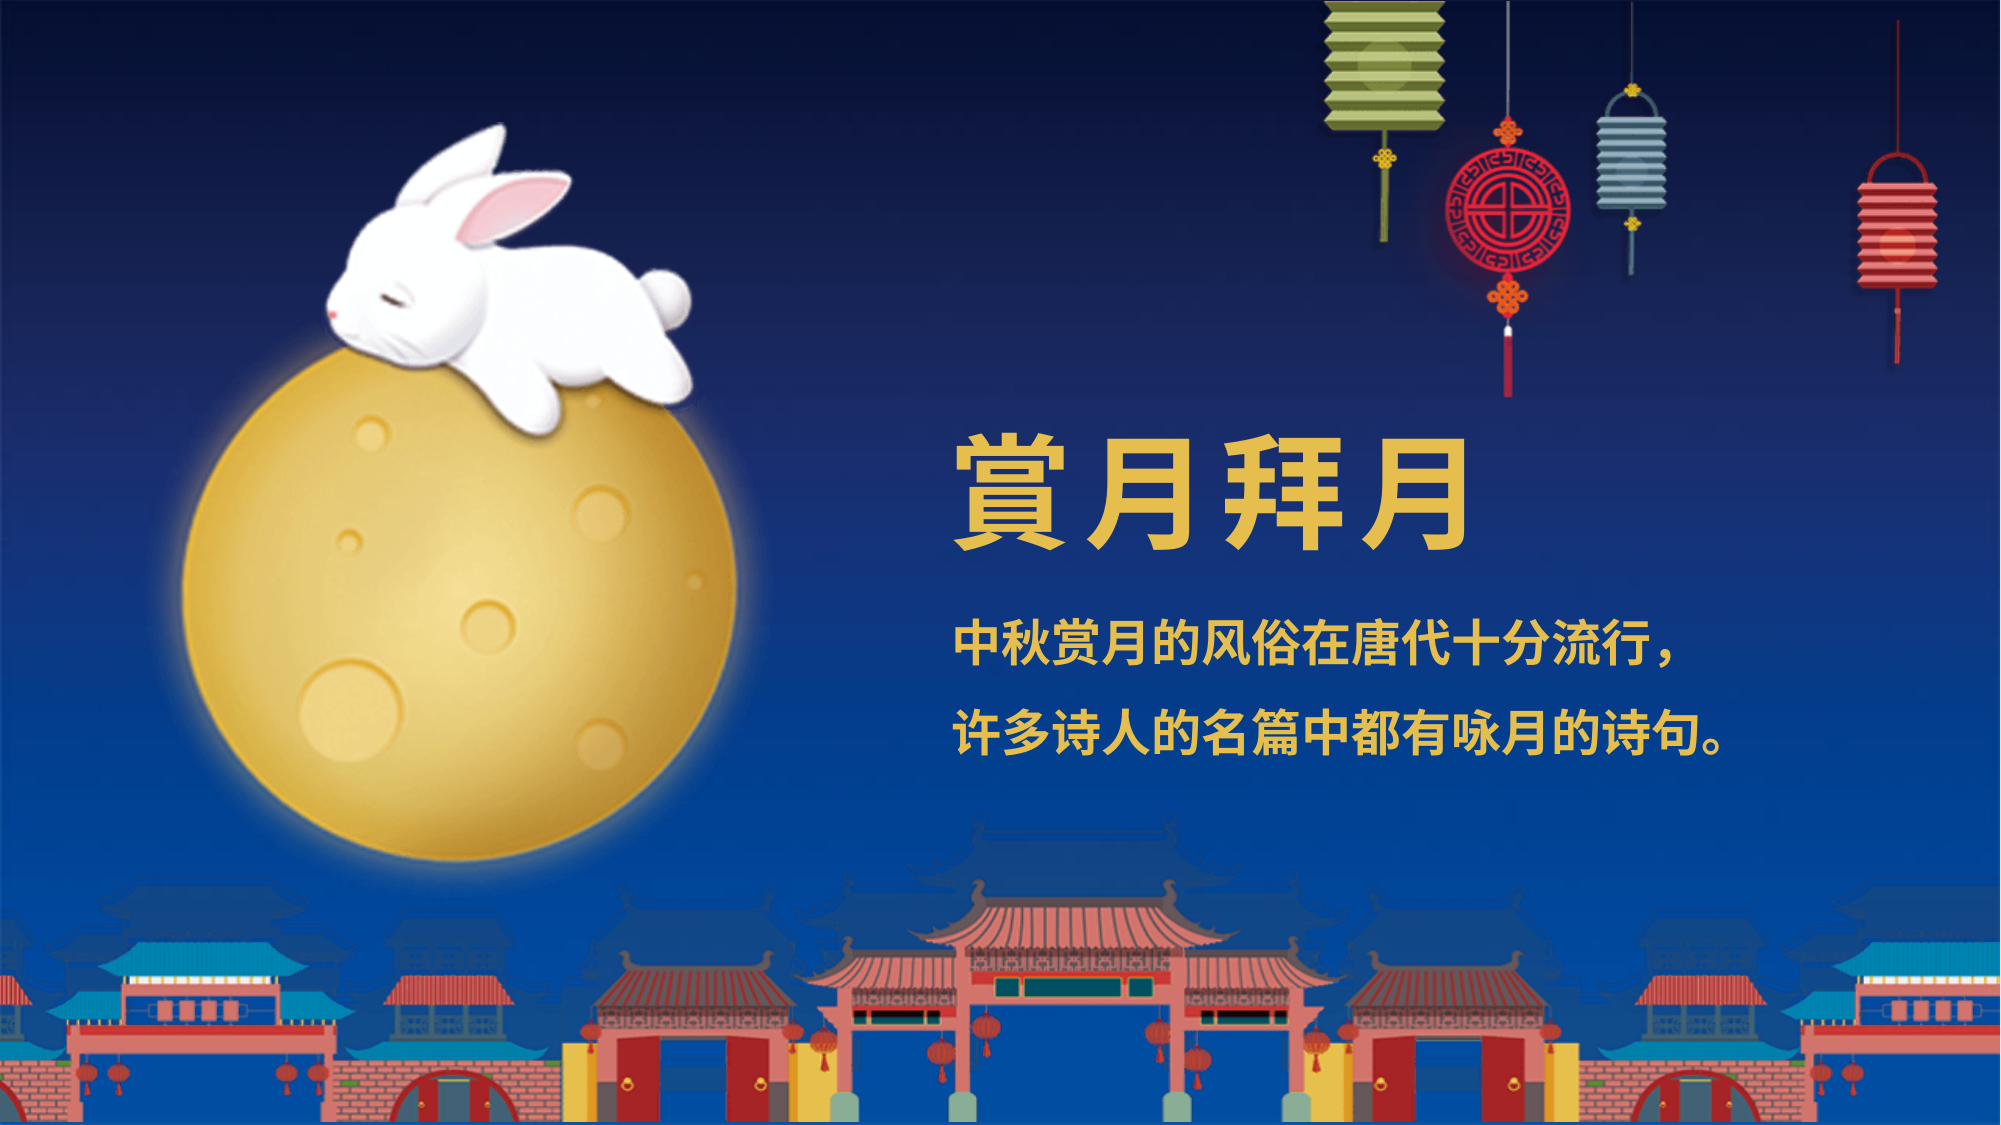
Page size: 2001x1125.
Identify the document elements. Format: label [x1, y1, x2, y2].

picture [0, 0, 2001, 1125]
text_box [906, 407, 1738, 769]
